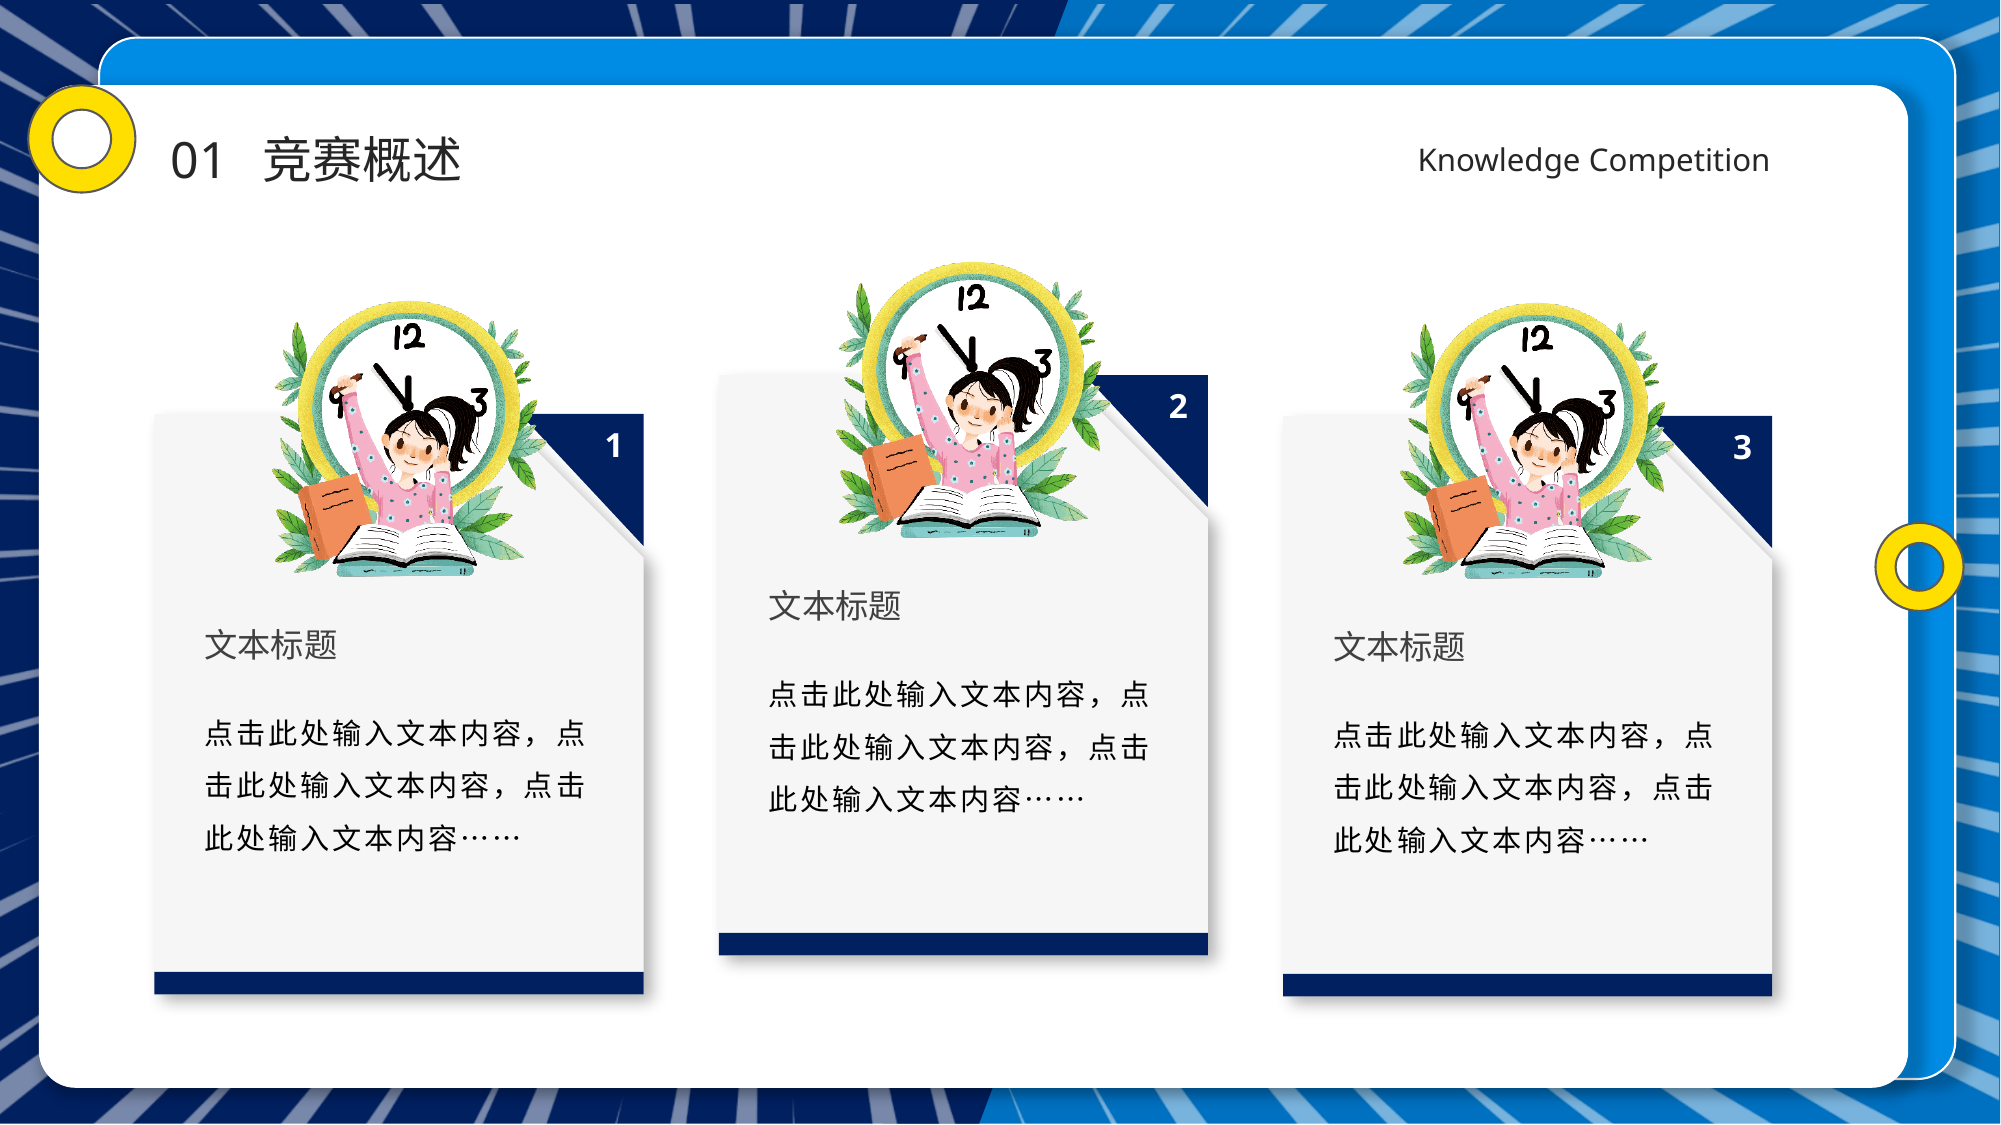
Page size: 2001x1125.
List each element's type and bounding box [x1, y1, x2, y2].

text_box [1282, 281, 1773, 997]
text_box [718, 240, 1209, 956]
text_box [151, 121, 1877, 198]
text_box [154, 279, 644, 995]
